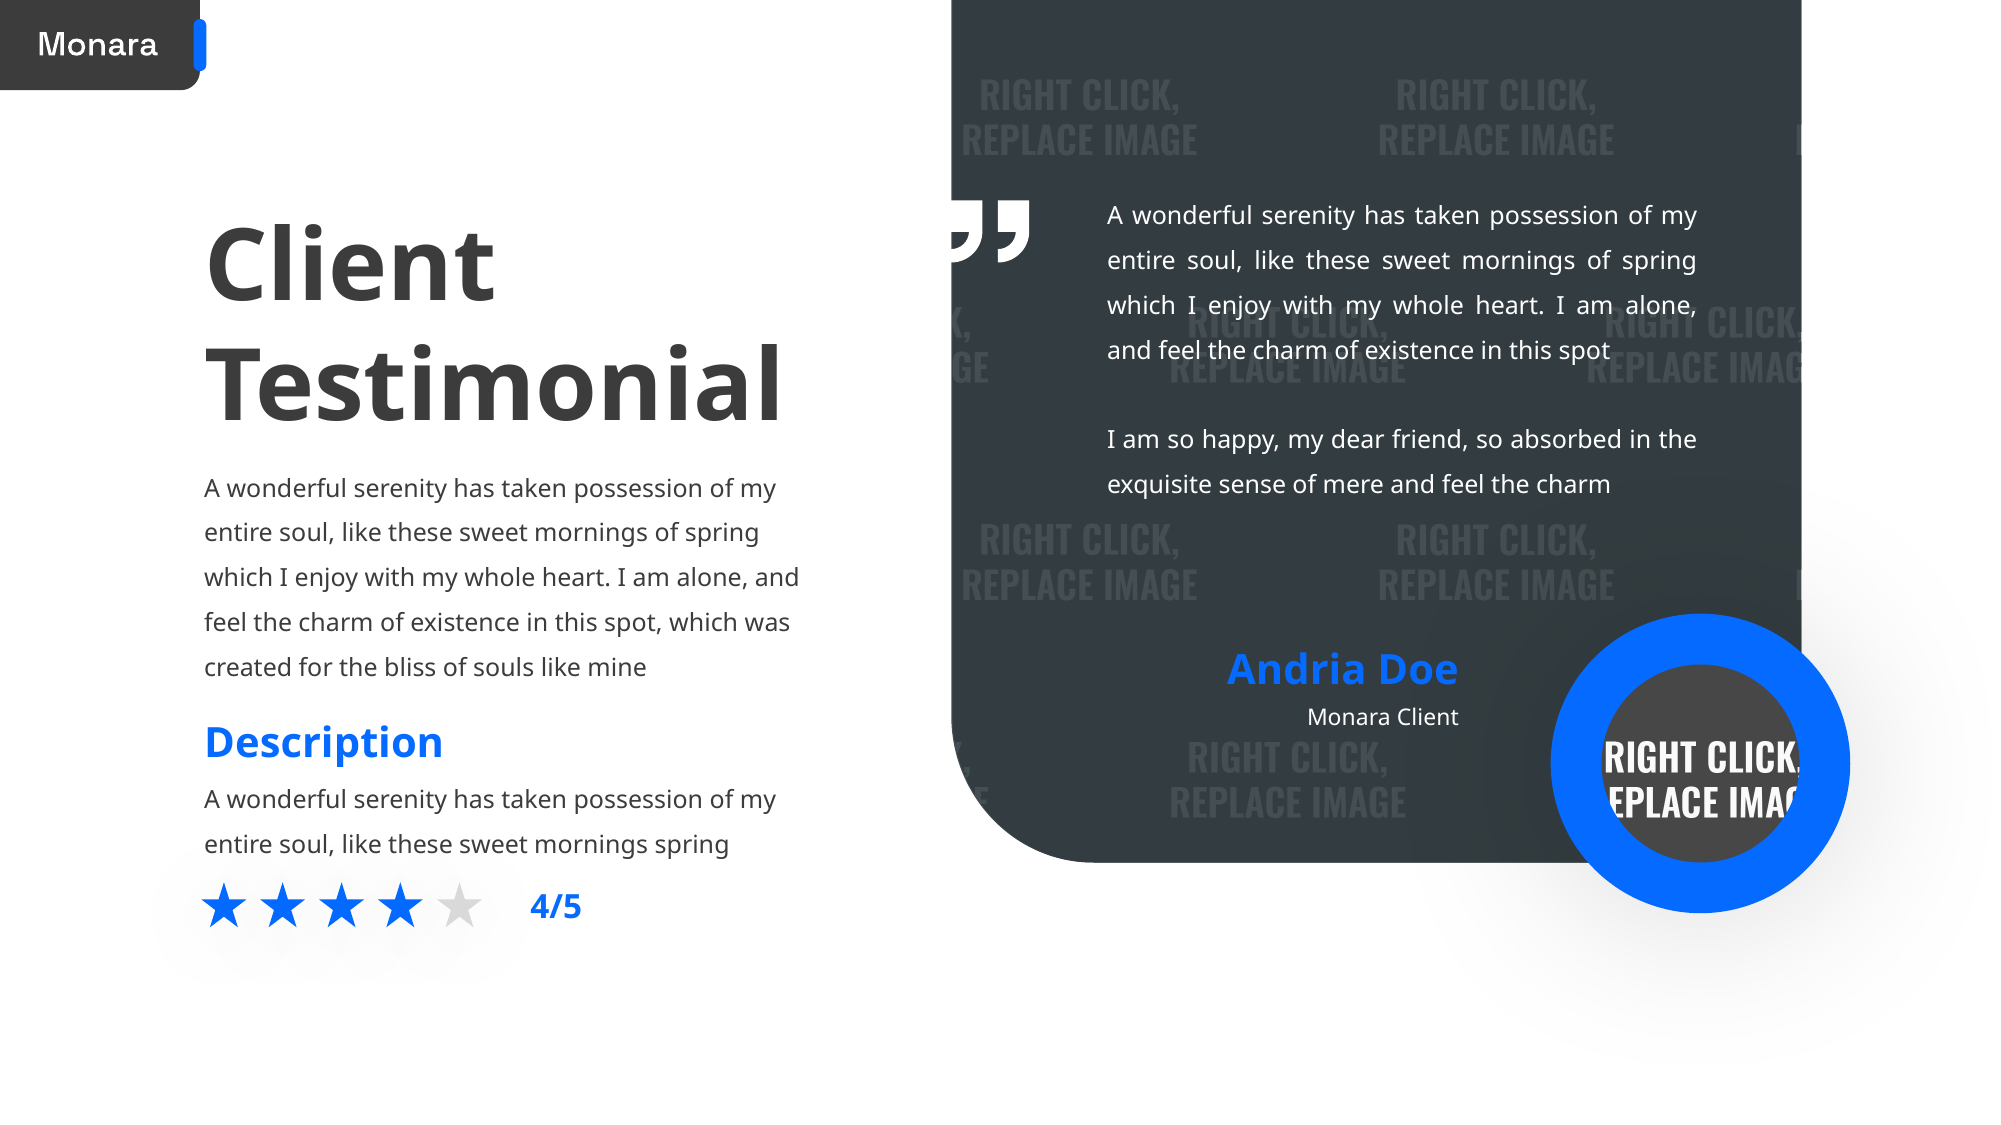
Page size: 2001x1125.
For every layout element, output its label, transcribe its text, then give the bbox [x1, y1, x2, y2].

text_box [200, 17, 208, 73]
text_box [1587, 651, 1852, 915]
text_box A wonderful serenity has taken possession of my entire soul, like these sweet mornings of spring which I enjoy with my whole heart. I am alone, and feel the charm of existence in this spot, which was created for the bliss of souls like mine [189, 449, 822, 689]
picture [952, 0, 1802, 863]
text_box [0, 0, 200, 91]
text_box A wonderful serenity has taken possession of my entire soul, like these sweet mornings spring [189, 760, 822, 866]
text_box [951, 200, 1030, 263]
text_box Description [189, 708, 519, 773]
title Client Testimonial [189, 191, 823, 450]
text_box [201, 882, 483, 928]
text_box 4/5 [515, 877, 634, 933]
